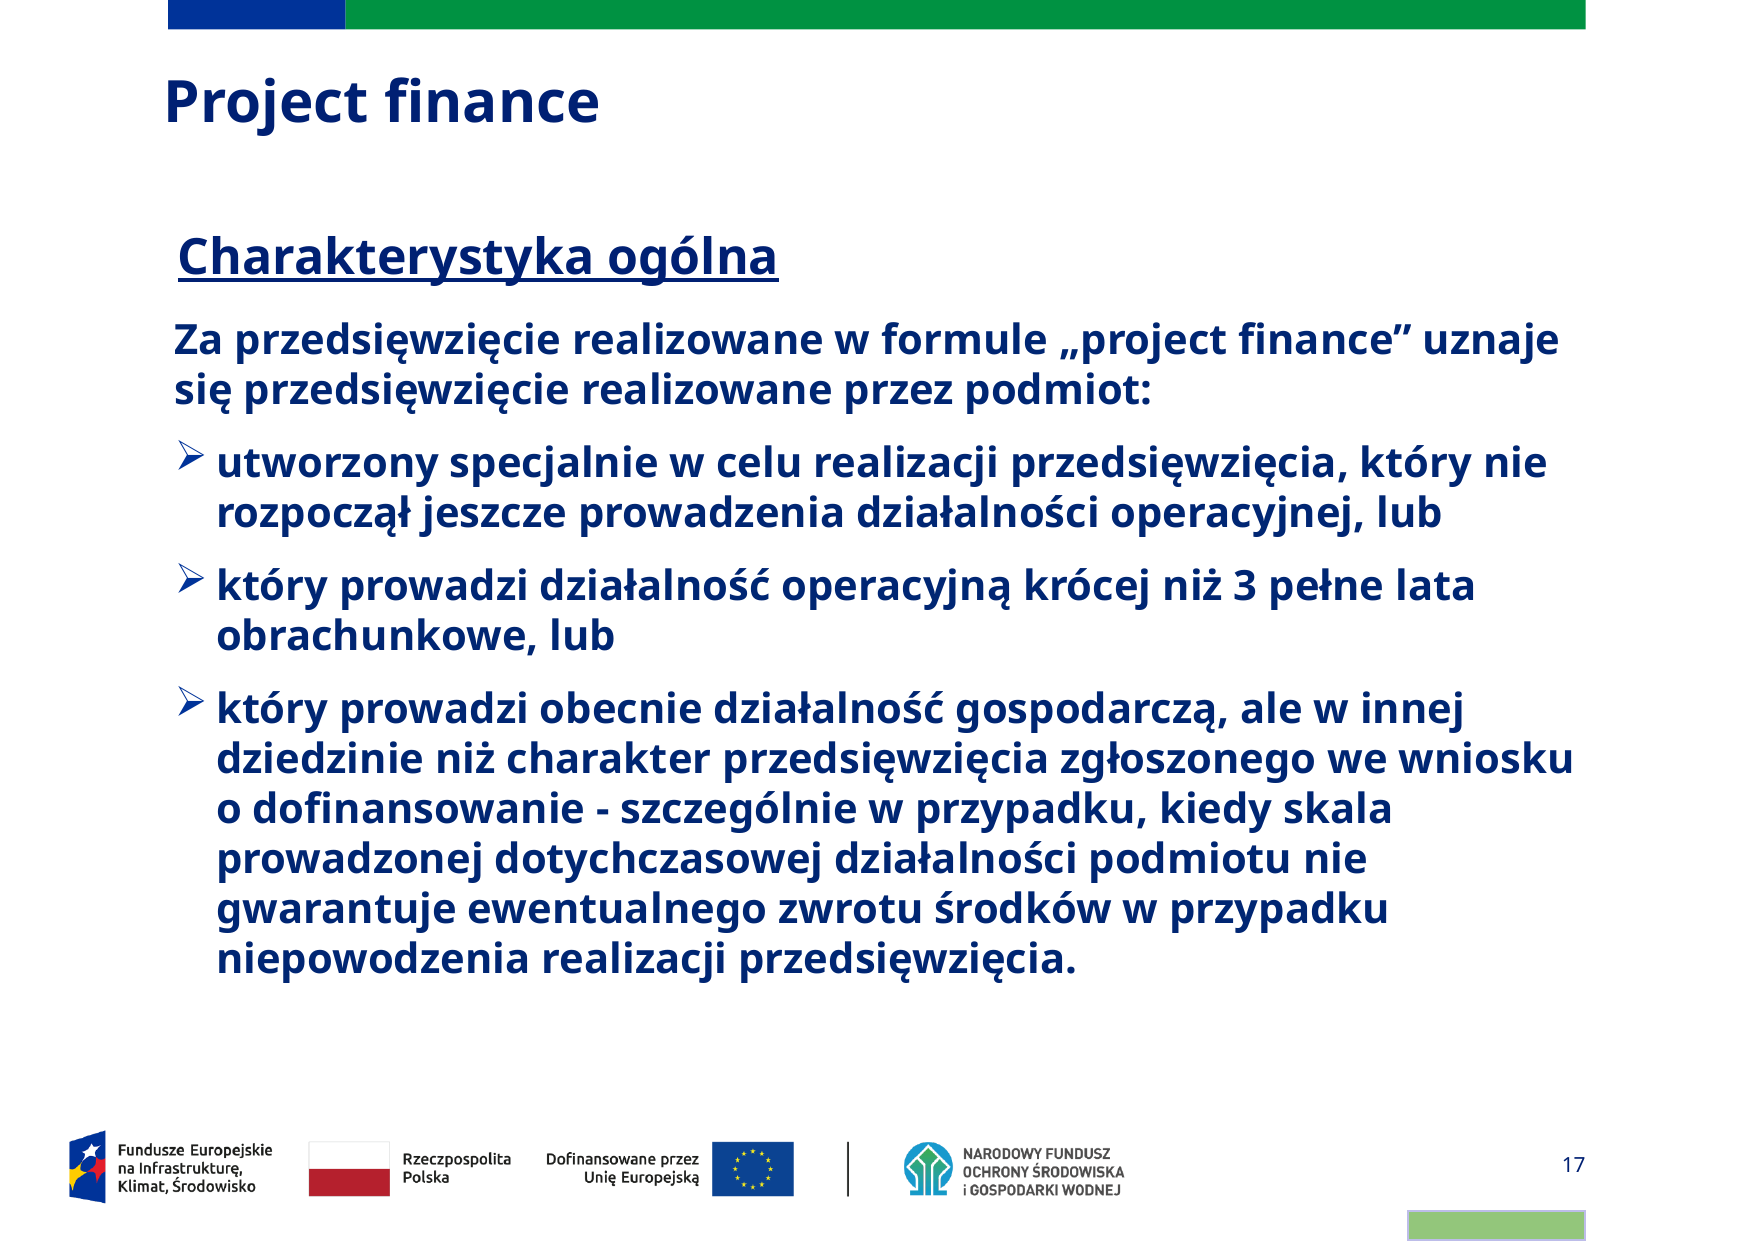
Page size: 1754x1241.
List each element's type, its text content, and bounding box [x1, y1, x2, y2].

picture [49, 1112, 1143, 1221]
slide_number 17 [1408, 1151, 1586, 1181]
title Project finance Charakterystyka ogólna [163, 59, 1582, 296]
list Za przedsięwzięcie realizowane w formule „project finance” uznaje się przedsięwzięcie realizowane przez podmiot: utworzony specjalnie w celu realizacji przedsięwzięcia, który nie rozpoczął jeszcze prowadzenia działalności operacyjnej, lub który prowadzi działalność operacyjną krócej niż 3 pełne lata obrachunkowe, lub który prowadzi obecnie działalność gospodarczą, ale w innej dziedzinie niż charakter przedsięwzięcia zgłoszonego we wniosku o dofinansowanie - szczególnie w przypadku, kiedy skala prowadzonej dotychczasowej działalności podmiotu nie gwarantuje ewentualnego zwrotu środków w przypadku niepowodzenia realizacji przedsięwzięcia. [174, 312, 1593, 1003]
